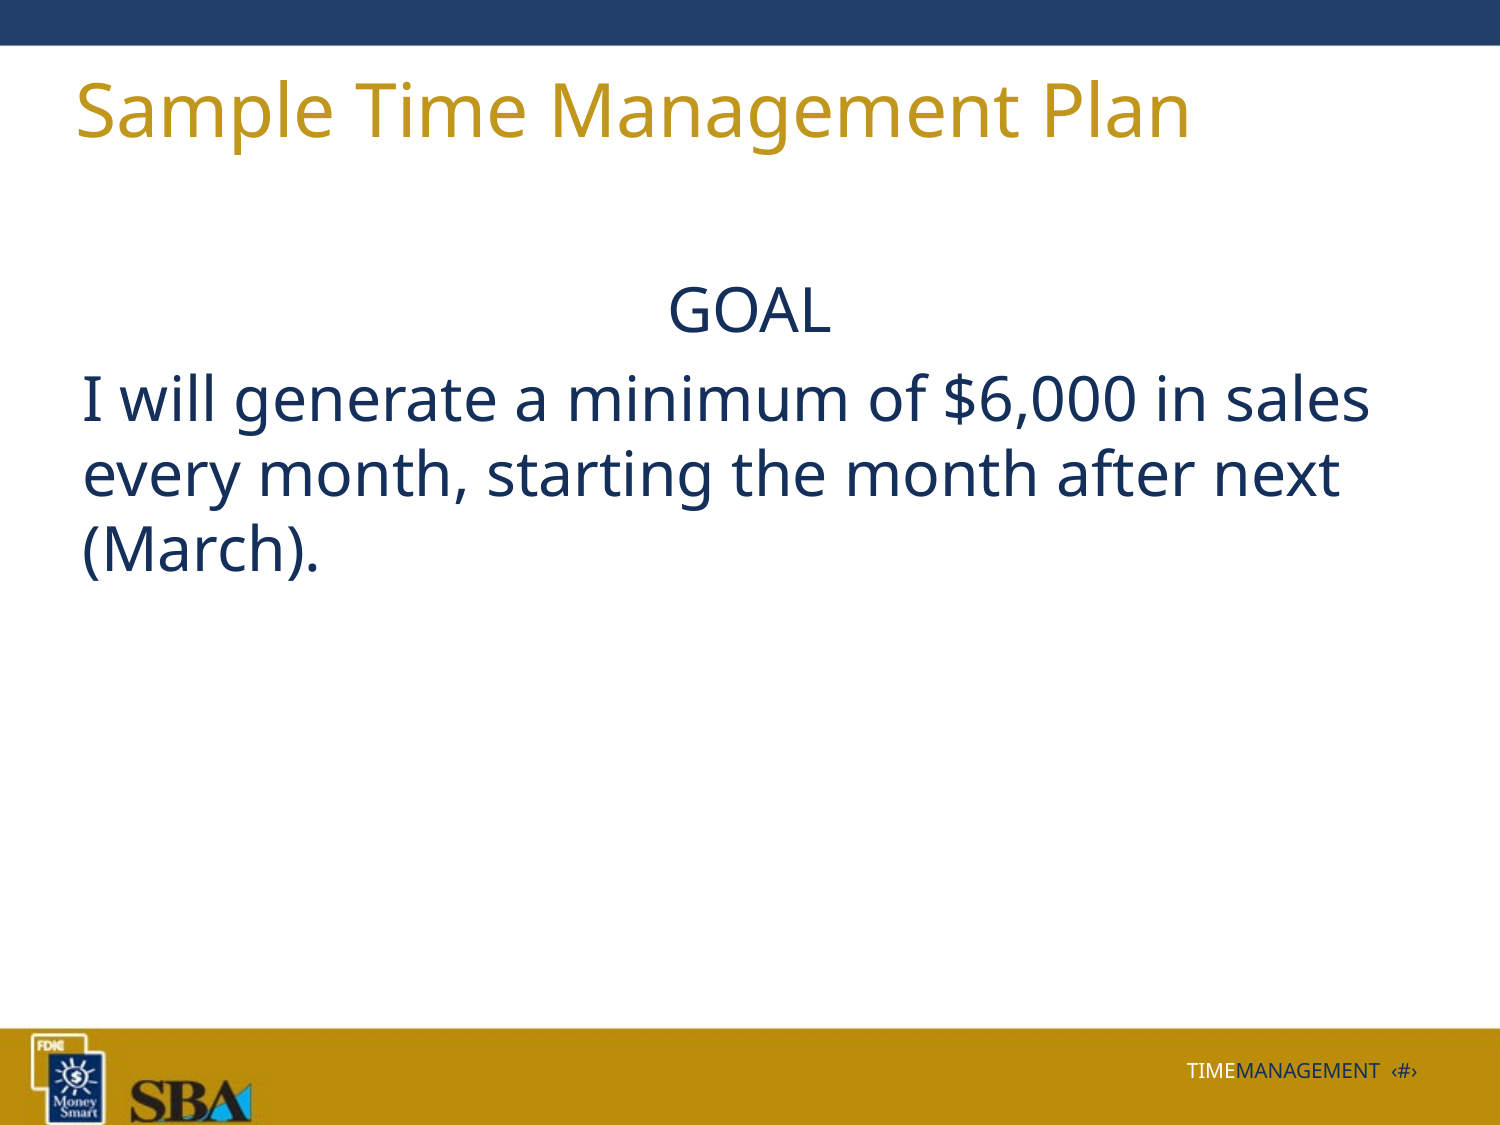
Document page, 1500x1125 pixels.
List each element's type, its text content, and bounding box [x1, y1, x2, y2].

title Sample Time Management Plan [74, 61, 1426, 163]
picture [0, 0, 1500, 1125]
text_box GOAL I will generate a minimum of $6,000 in sales every month, starting the month after next (March). [74, 262, 1425, 682]
